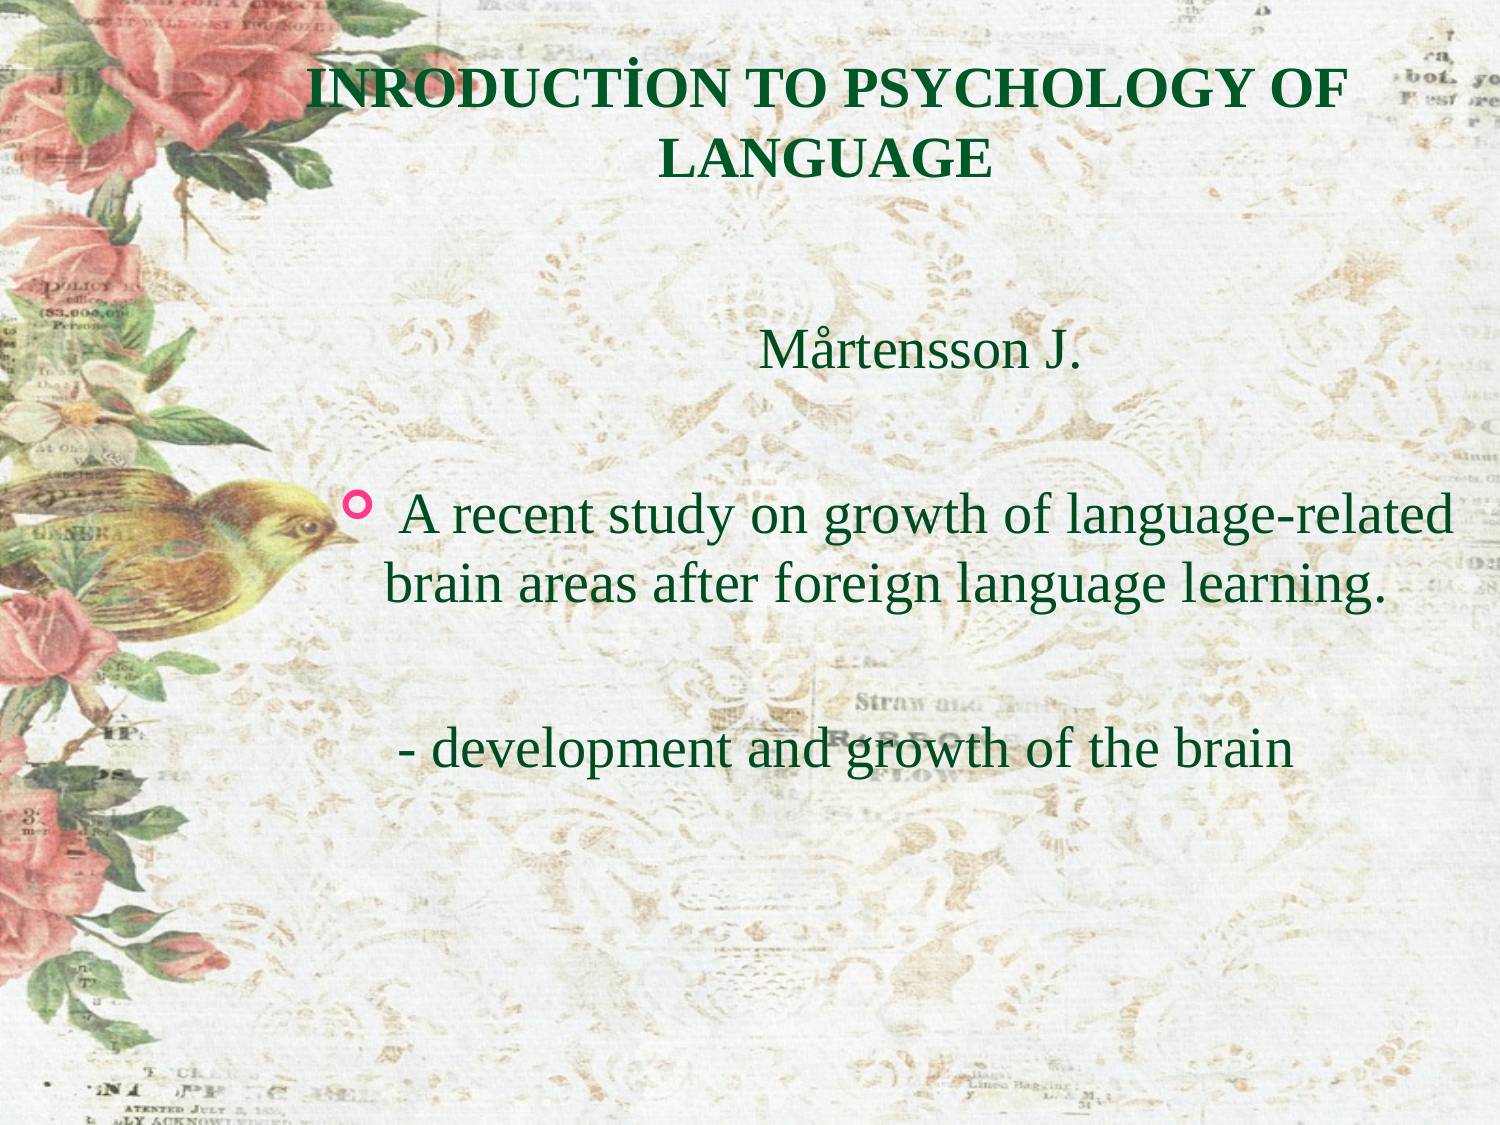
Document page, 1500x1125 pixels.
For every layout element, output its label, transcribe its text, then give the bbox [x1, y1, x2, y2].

list Mårtensson J. A recent study on growth of language-related brain areas after foreign language learning. - development and growth of the brain [324, 302, 1500, 846]
picture [0, 0, 1500, 1125]
title Inroduction to psychology of language [253, 30, 1400, 197]
